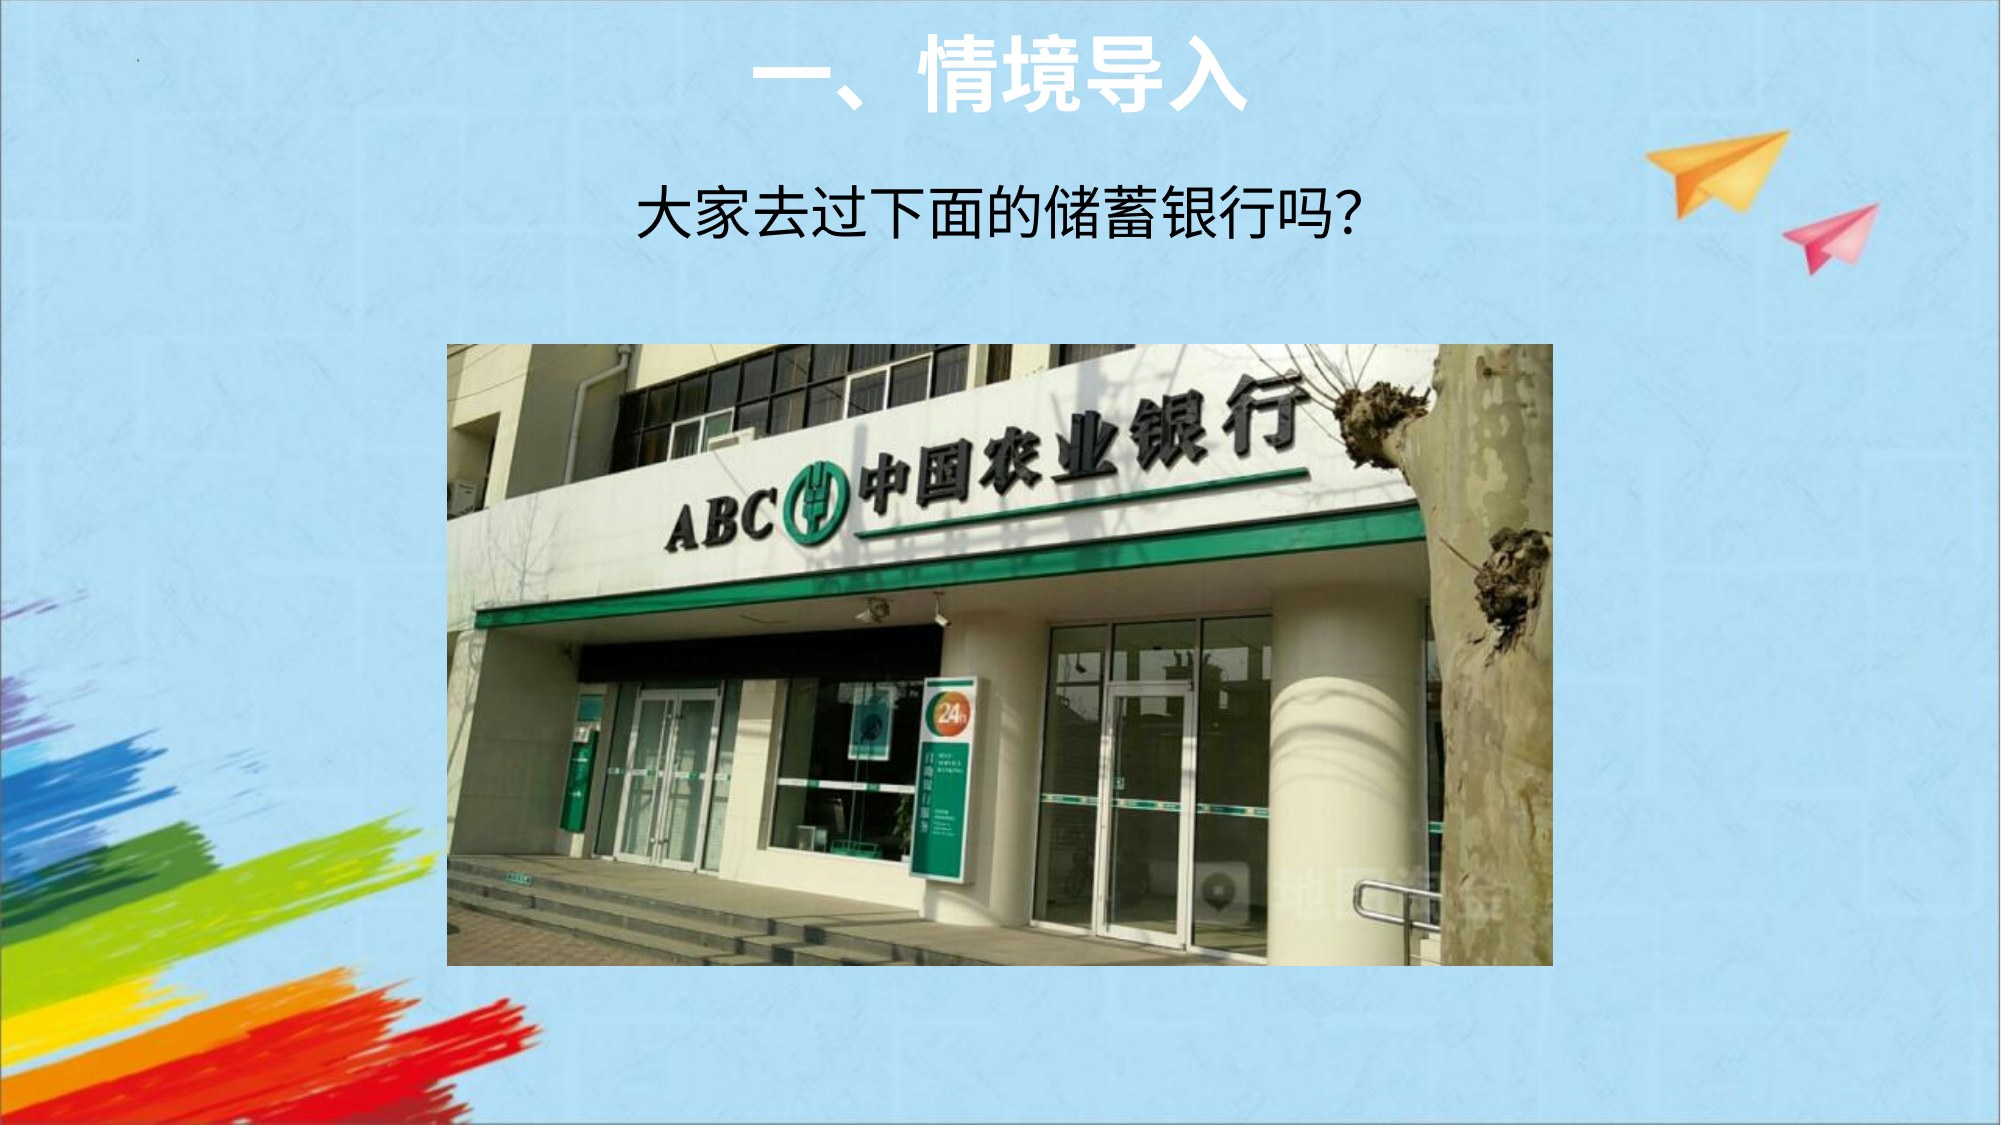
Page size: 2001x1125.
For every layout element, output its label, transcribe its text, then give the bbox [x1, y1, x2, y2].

picture [0, 0, 2001, 1125]
text_box 大家去过下面的储蓄银行吗？ [621, 169, 1614, 254]
text_box 一、情境导入 [1, 2, 2000, 142]
